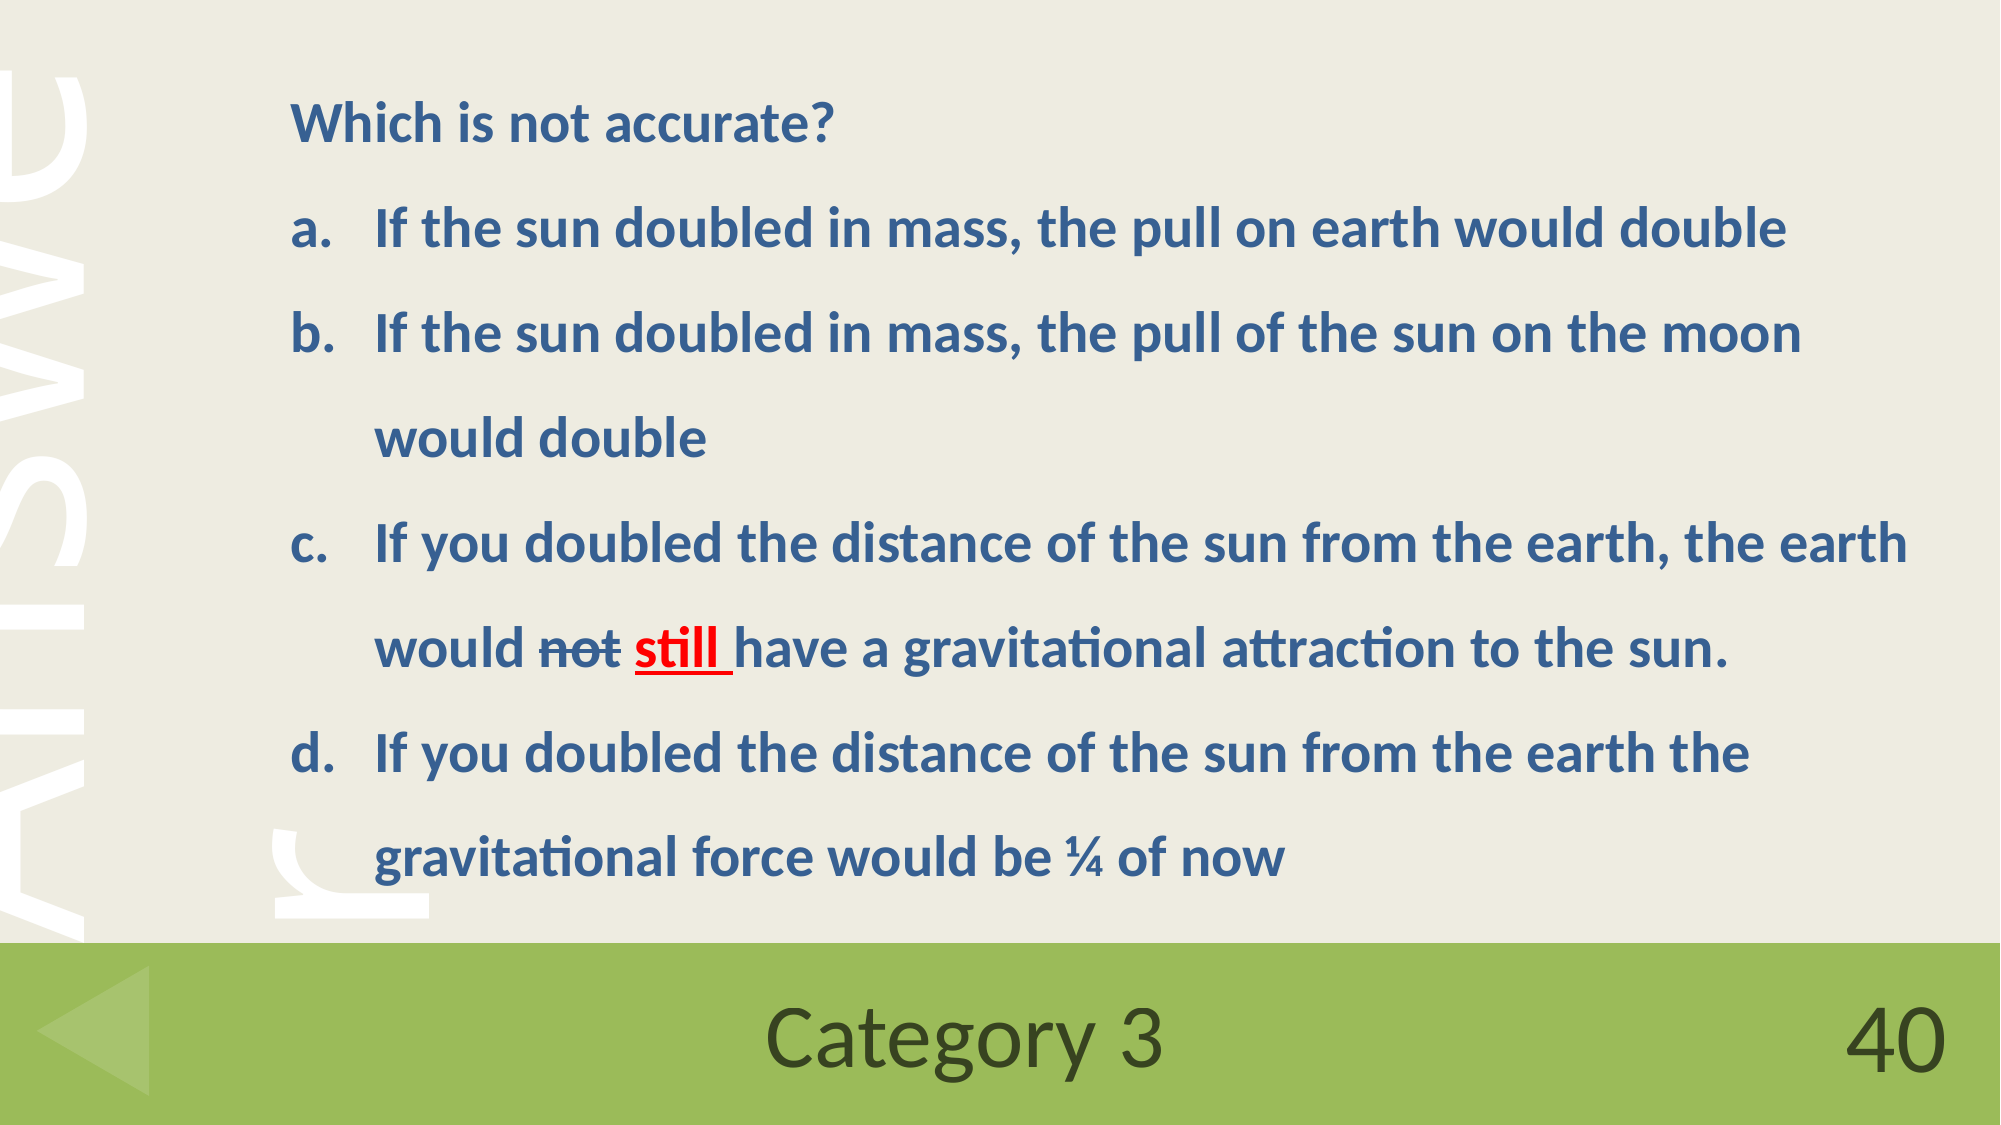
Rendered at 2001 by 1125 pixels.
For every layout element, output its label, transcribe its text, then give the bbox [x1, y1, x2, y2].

list 40 [1866, 967, 1963, 1097]
title Category 3 [65, 937, 1866, 1125]
list Which is not accurate? If the sun doubled in mass, the pull on earth would double If the sun doubled in mass, the pull of the sun on the moon would double If you doubled the distance of the sun from the earth, the earth would not still have a gravitational attraction to the sun. If you doubled the distance of the sun from the earth the gravitational force would be ¼ of now [275, 80, 1974, 927]
